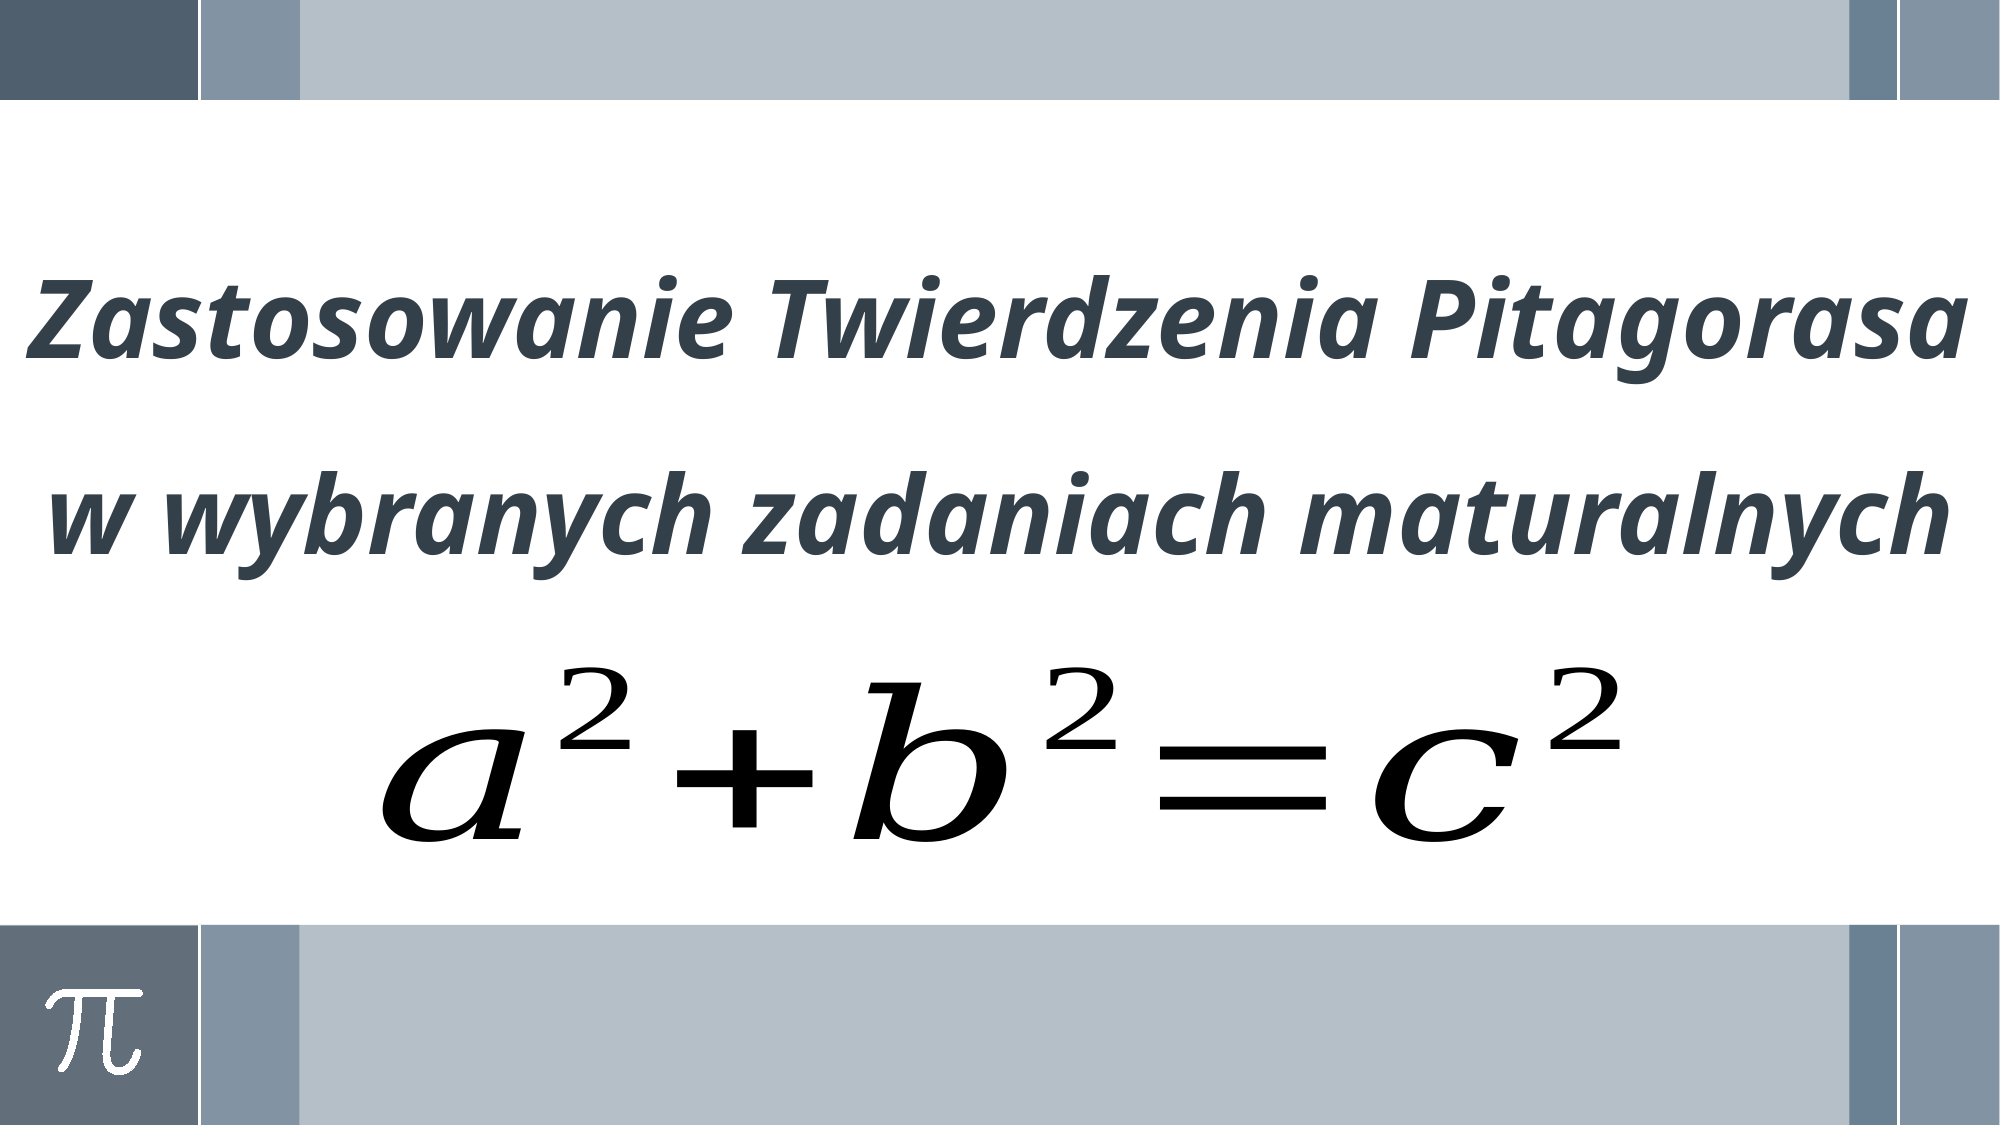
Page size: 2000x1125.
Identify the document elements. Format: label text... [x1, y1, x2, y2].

title Zastosowanie Twierdzenia Pitagorasa w wybranych zadaniach maturalnych [13, 149, 1987, 585]
